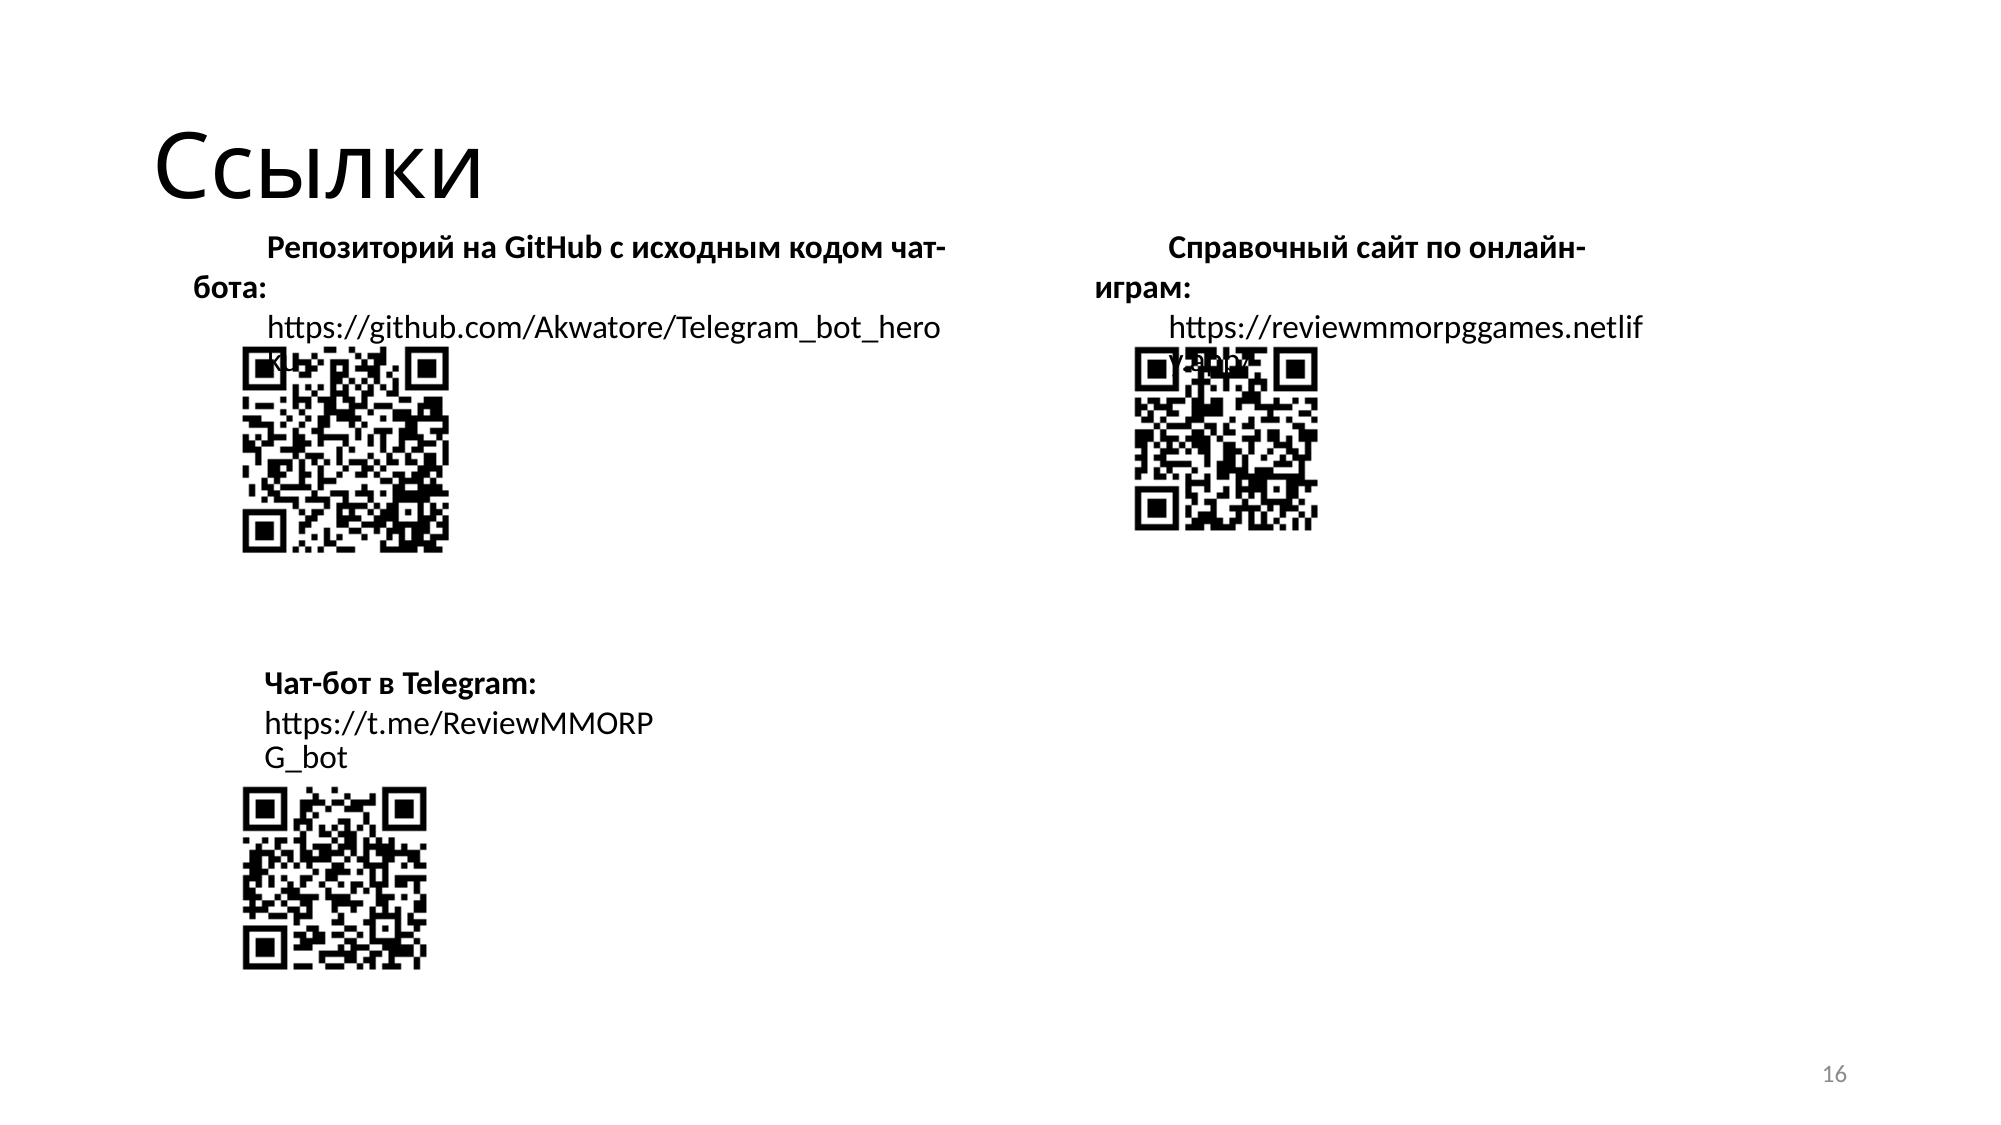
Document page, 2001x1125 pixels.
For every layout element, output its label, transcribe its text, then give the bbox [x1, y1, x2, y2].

text_box Чат-бот в Telegram: https://t.me/ReviewMMORPG_bot [175, 654, 680, 794]
picture [218, 322, 474, 578]
slide_number 16 [1412, 1042, 1863, 1103]
text_box Справочный сайт по онлайн-играм: https://reviewmmorpggames.netlify.app/ [1079, 237, 1671, 378]
text_box Репозиторий на GitHub с исходным кодом чат-бота: https://github.com/Akwatore/Telegram_bot_heroku [178, 237, 963, 378]
title Ссылки [137, 59, 1863, 278]
picture [1110, 322, 1343, 556]
picture [218, 762, 452, 995]
